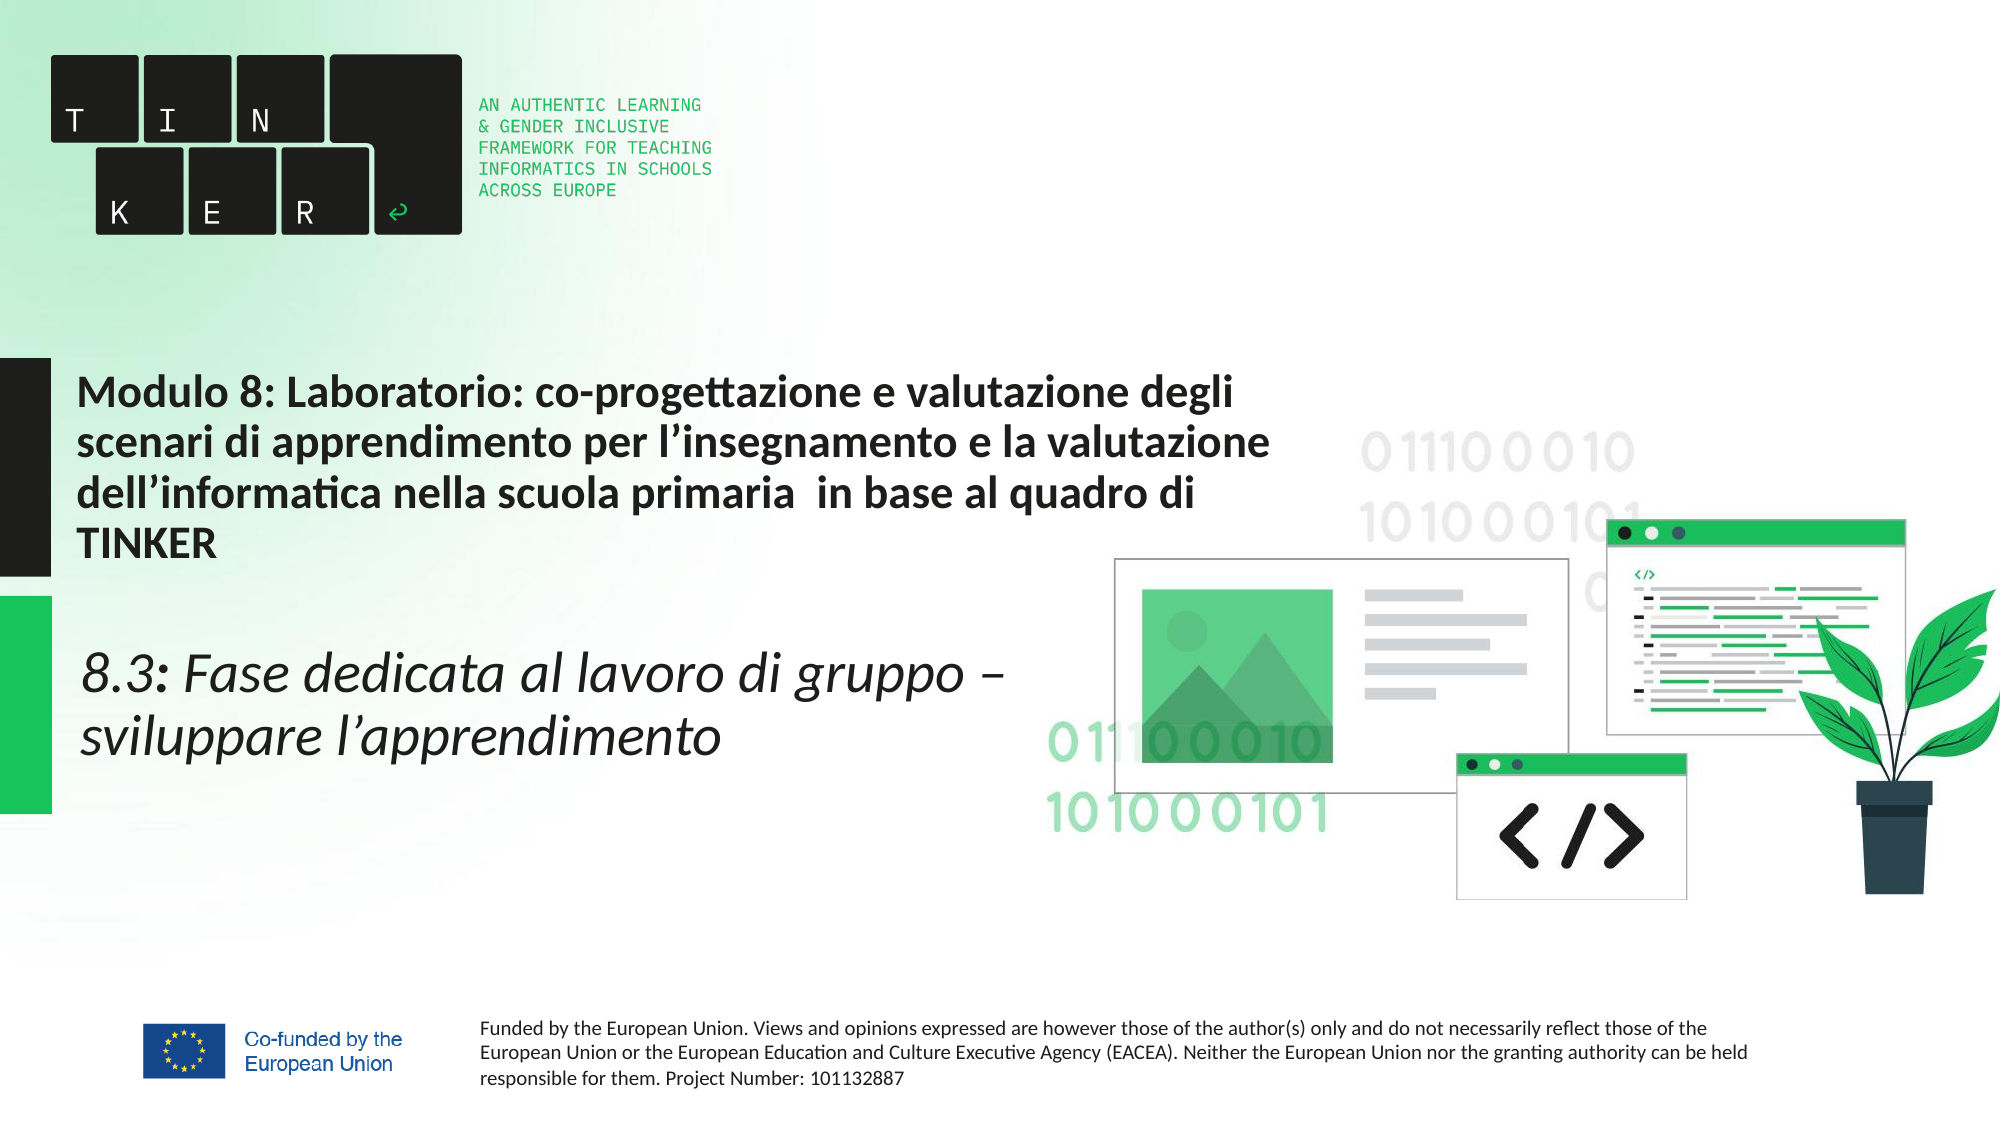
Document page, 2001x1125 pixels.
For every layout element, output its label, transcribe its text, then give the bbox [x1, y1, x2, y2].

picture [1047, 431, 2000, 900]
title Modulo 8: Laboratorio: co-progettazione e valutazione degli scenari di apprendimento per l’insegnamento e la valutazione dell’informatica nella scuola primaria in base al quadro di TINKER [61, 358, 1338, 578]
picture [0, 0, 843, 1125]
subtitle 8.3: Fase dedicata al lavoro di gruppo – sviluppare l’apprendimento [65, 599, 1197, 812]
